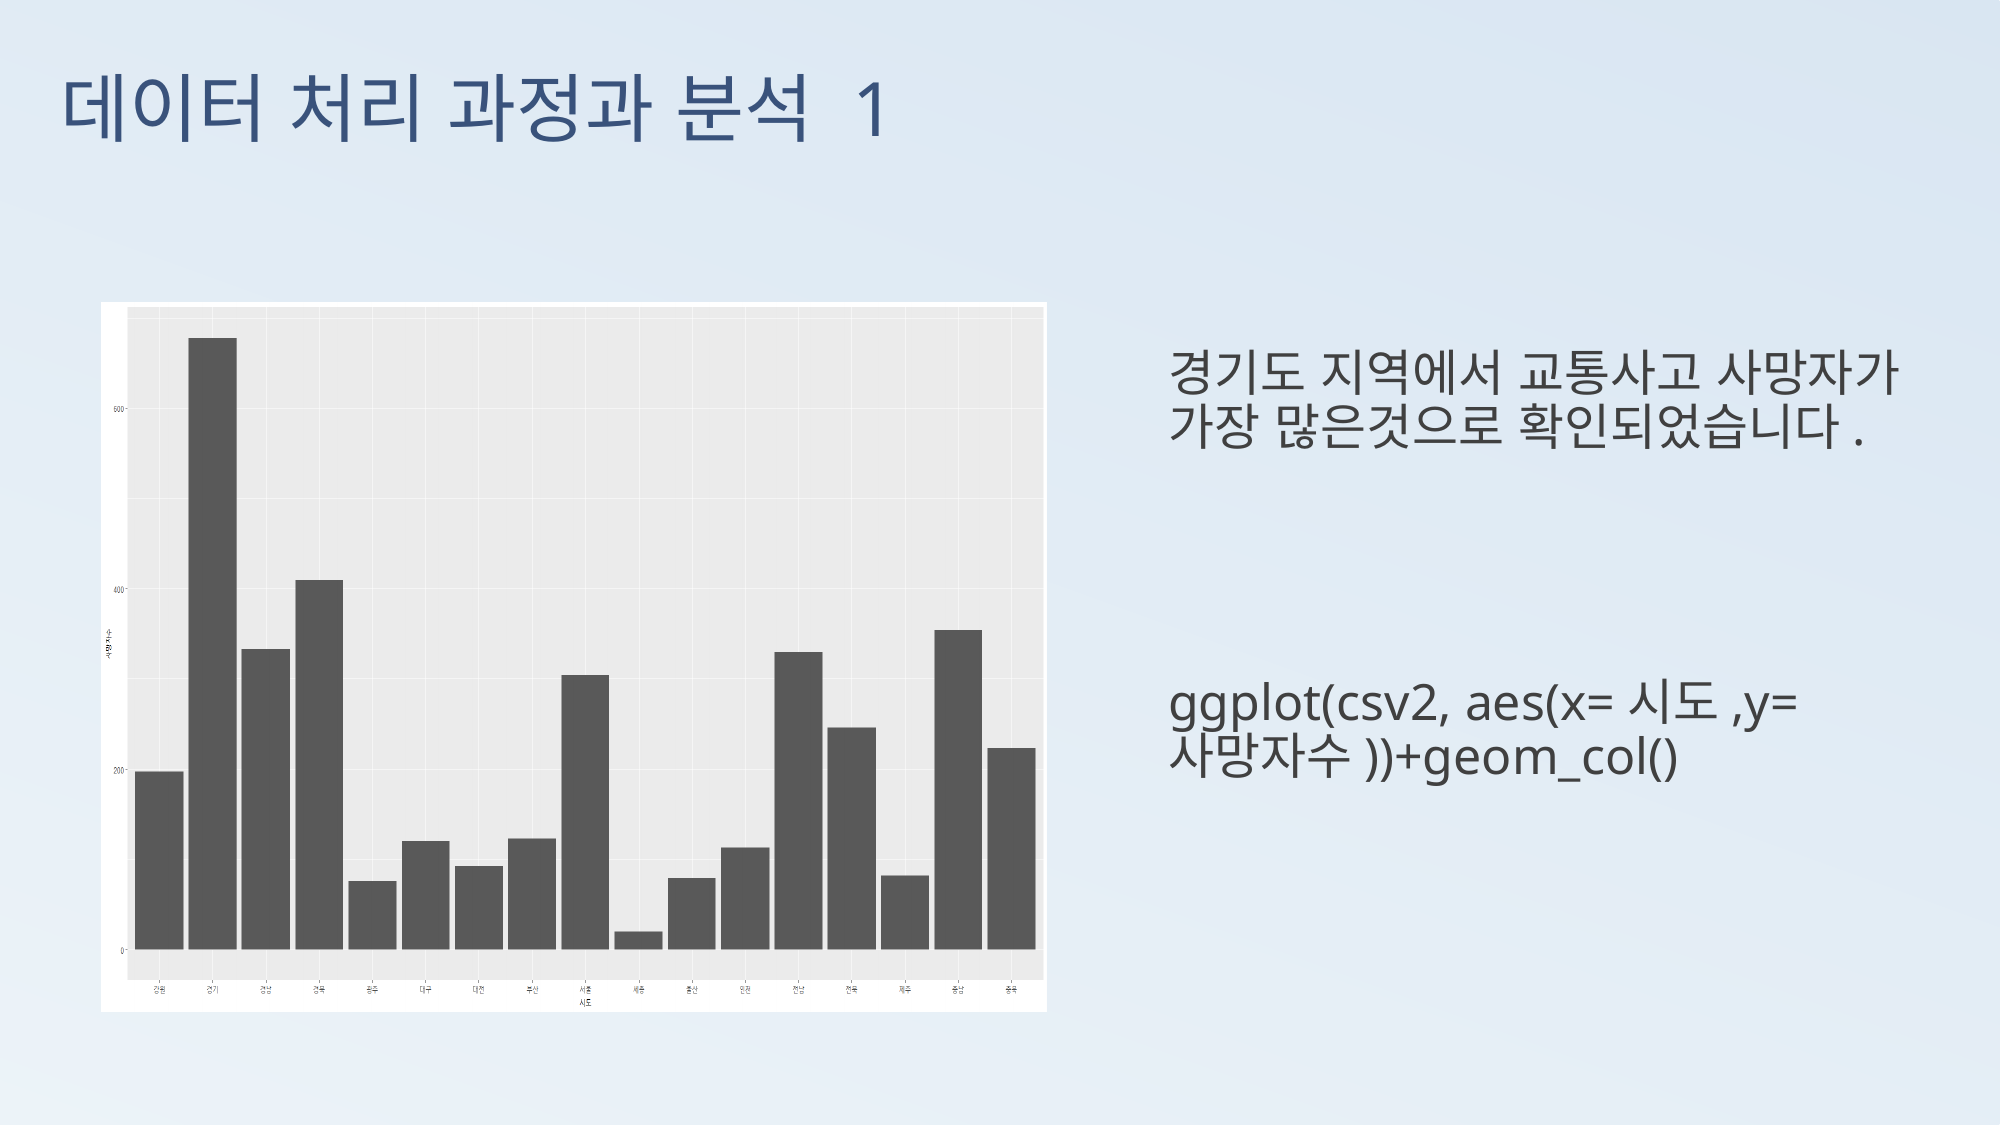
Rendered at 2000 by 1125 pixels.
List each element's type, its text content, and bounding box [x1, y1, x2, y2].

title 데이터 처리 과정과 분석 1 [45, 0, 1846, 159]
list 경기도 지역에서 교통사고 사망자가 가장 많은것으로 확인되었습니다. ggplot(csv2, aes(x=시도,y=사망자수))+geom_col() [1153, 243, 1933, 1059]
picture [101, 302, 1047, 1012]
